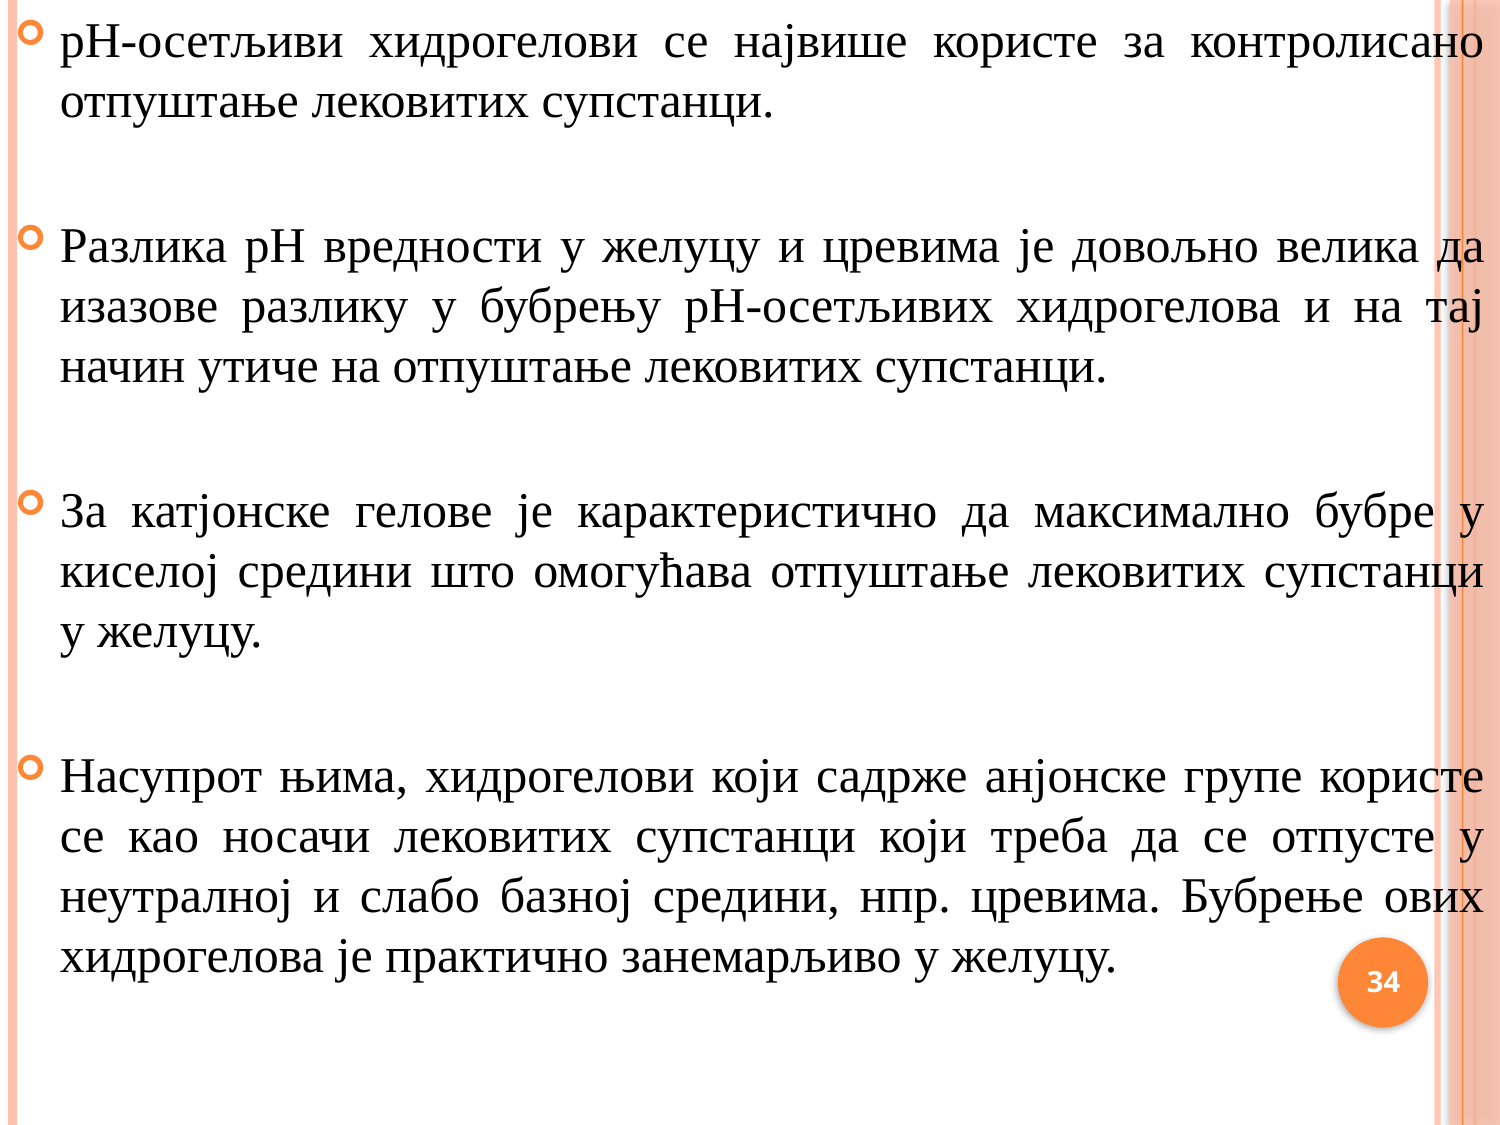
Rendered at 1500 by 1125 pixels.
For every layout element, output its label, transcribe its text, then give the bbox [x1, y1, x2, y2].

slide_number 34 [1333, 940, 1434, 1026]
list pH-осетљиви хидрогелови се највише користе за контролисано отпуштање лековитих супстанци. Разлика pH вредности у желуцу и цревима је довољно велика да изазове разлику у бубрењу pH-осетљивих хидрогелова и на тај начин утиче на отпуштање лековитих супстанци. За катјонске гелове је карактеристично да максимално бубре у киселој средини што омогућава отпуштање лековитих супстанци у желуцу. Насупрот њима, хидрогелови који садрже анјонске групе користе се као носачи лековитих супстанци који треба да се отпусте у неутралној и слабо базној средини, нпр. цревима. Бубрење ових хидрогелова је практично занемарљиво у желуцу. [0, 0, 1500, 1125]
